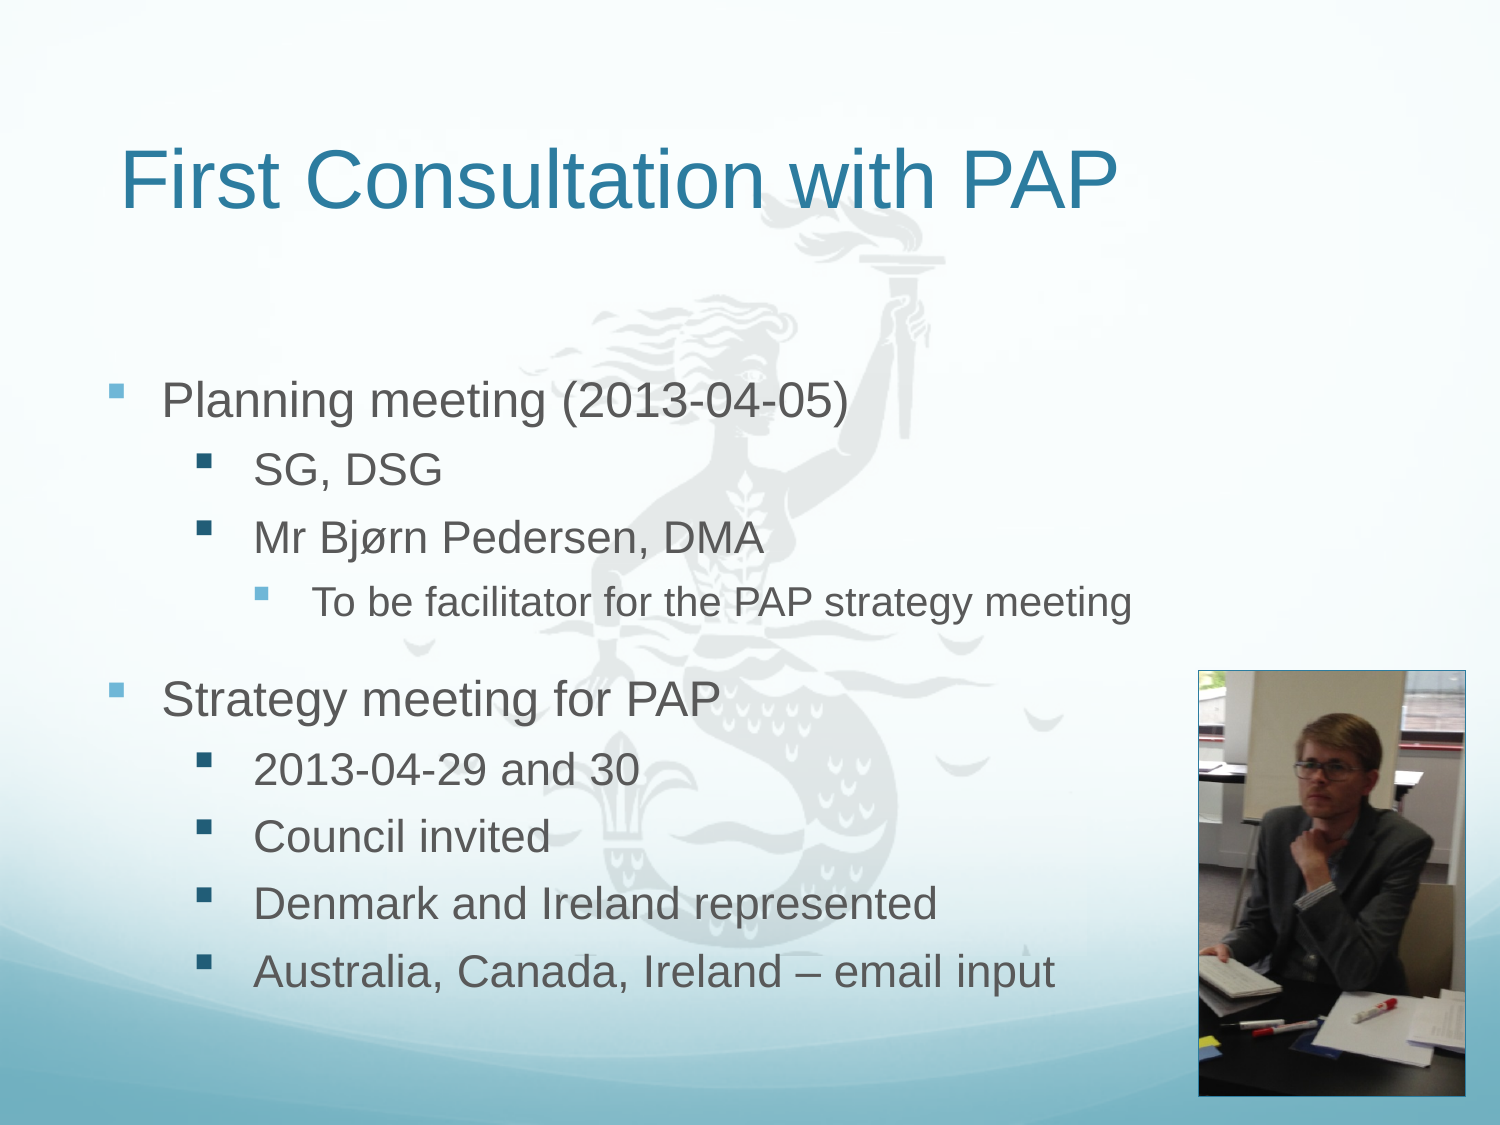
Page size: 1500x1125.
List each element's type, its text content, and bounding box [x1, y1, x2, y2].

list Planning meeting (2013-04-05) SG, DSG Mr Bjørn Pedersen, DMA To be facilitator for the PAP strategy meeting Strategy meeting for PAP 2013-04-29 and 30 Council invited Denmark and Ireland represented Australia, Canada, Ireland – email input [90, 360, 1410, 1073]
picture [1198, 670, 1466, 1098]
title First Consultation with PAP [104, 89, 1424, 233]
